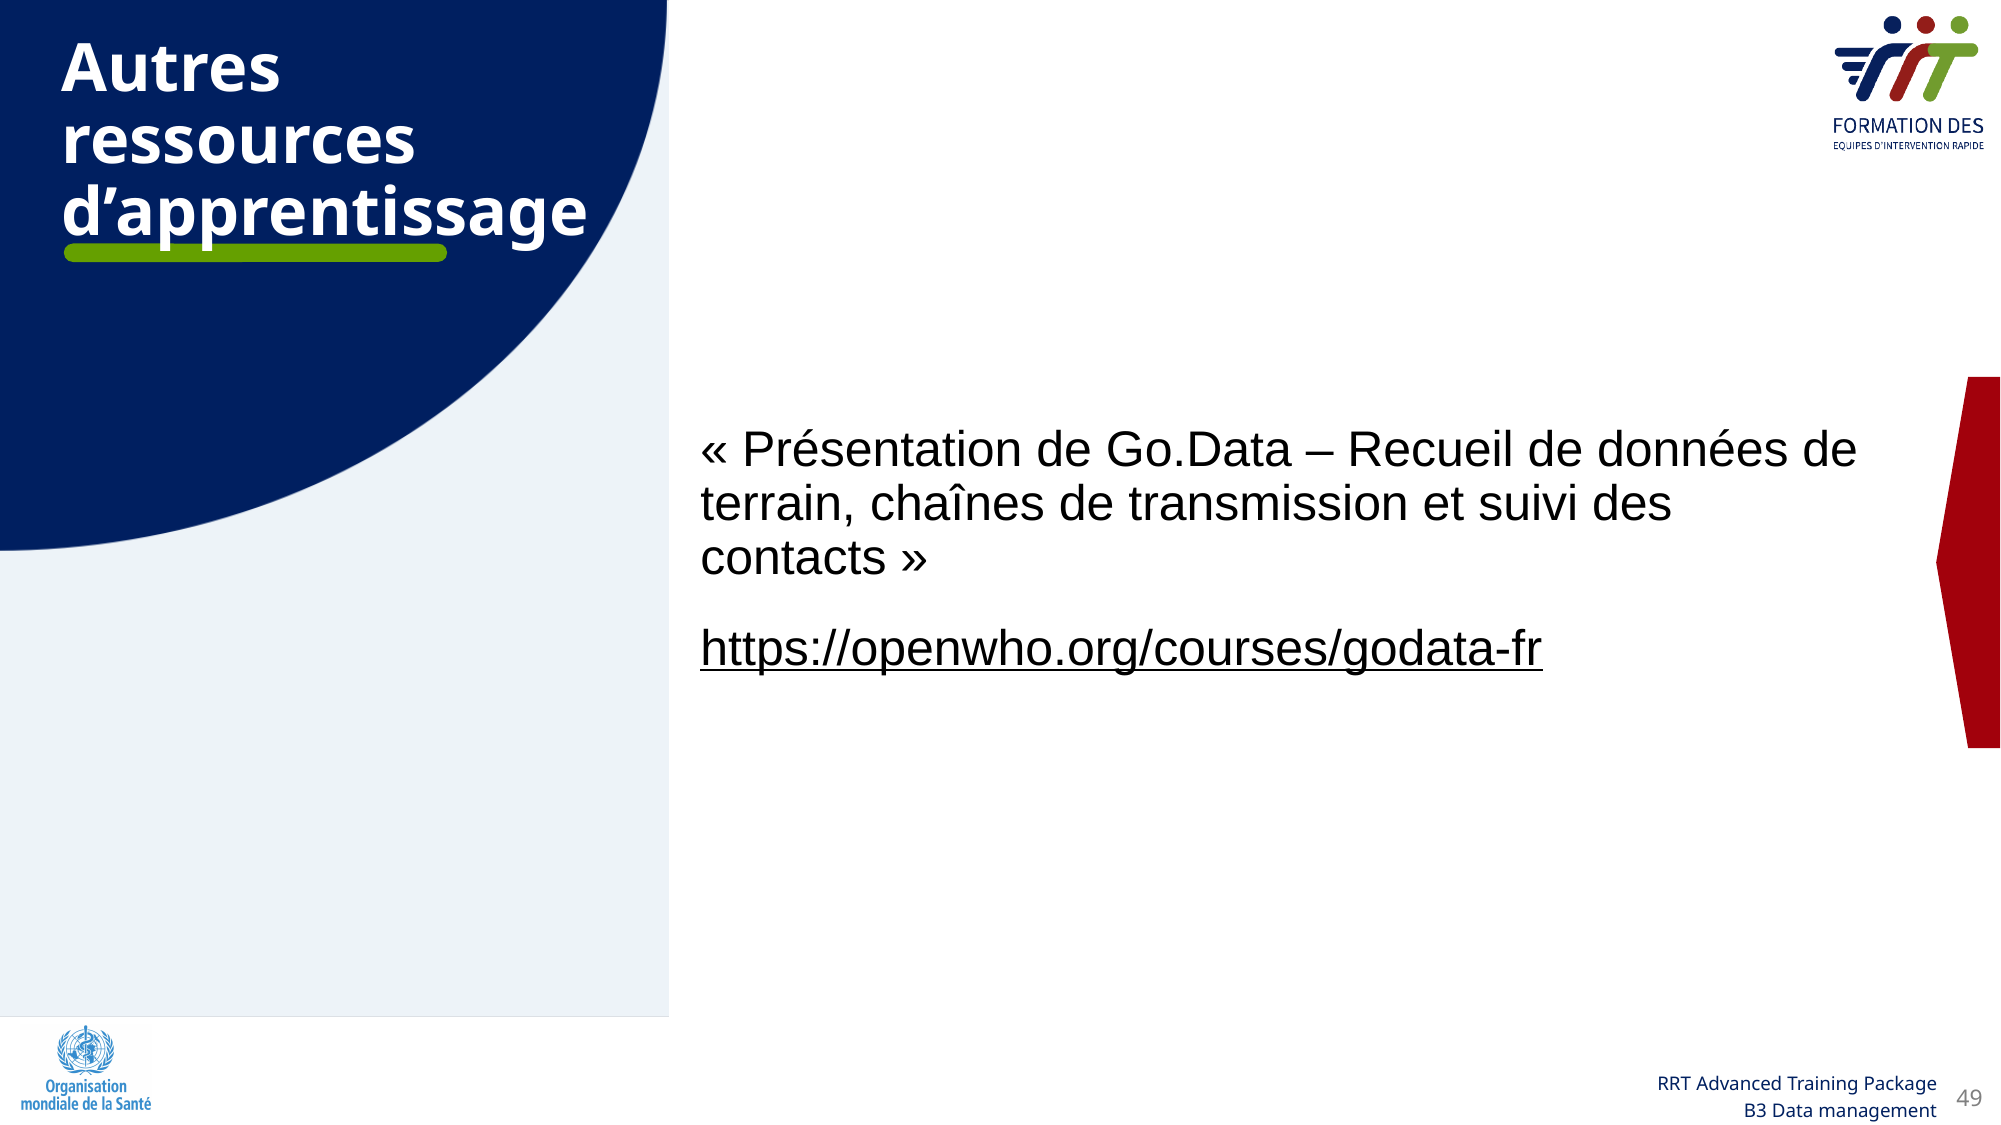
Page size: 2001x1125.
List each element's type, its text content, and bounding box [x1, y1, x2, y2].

picture [0, 0, 669, 1018]
title Autres ressources d’apprentissage [53, 130, 611, 234]
picture [1833, 15, 1984, 151]
picture [20, 1024, 152, 1111]
list « Présentation de Go.Data – Recueil de données de terrain, chaînes de transmission et suivi des contacts » https://openwho.org/courses/godata-fr [683, 415, 1920, 664]
